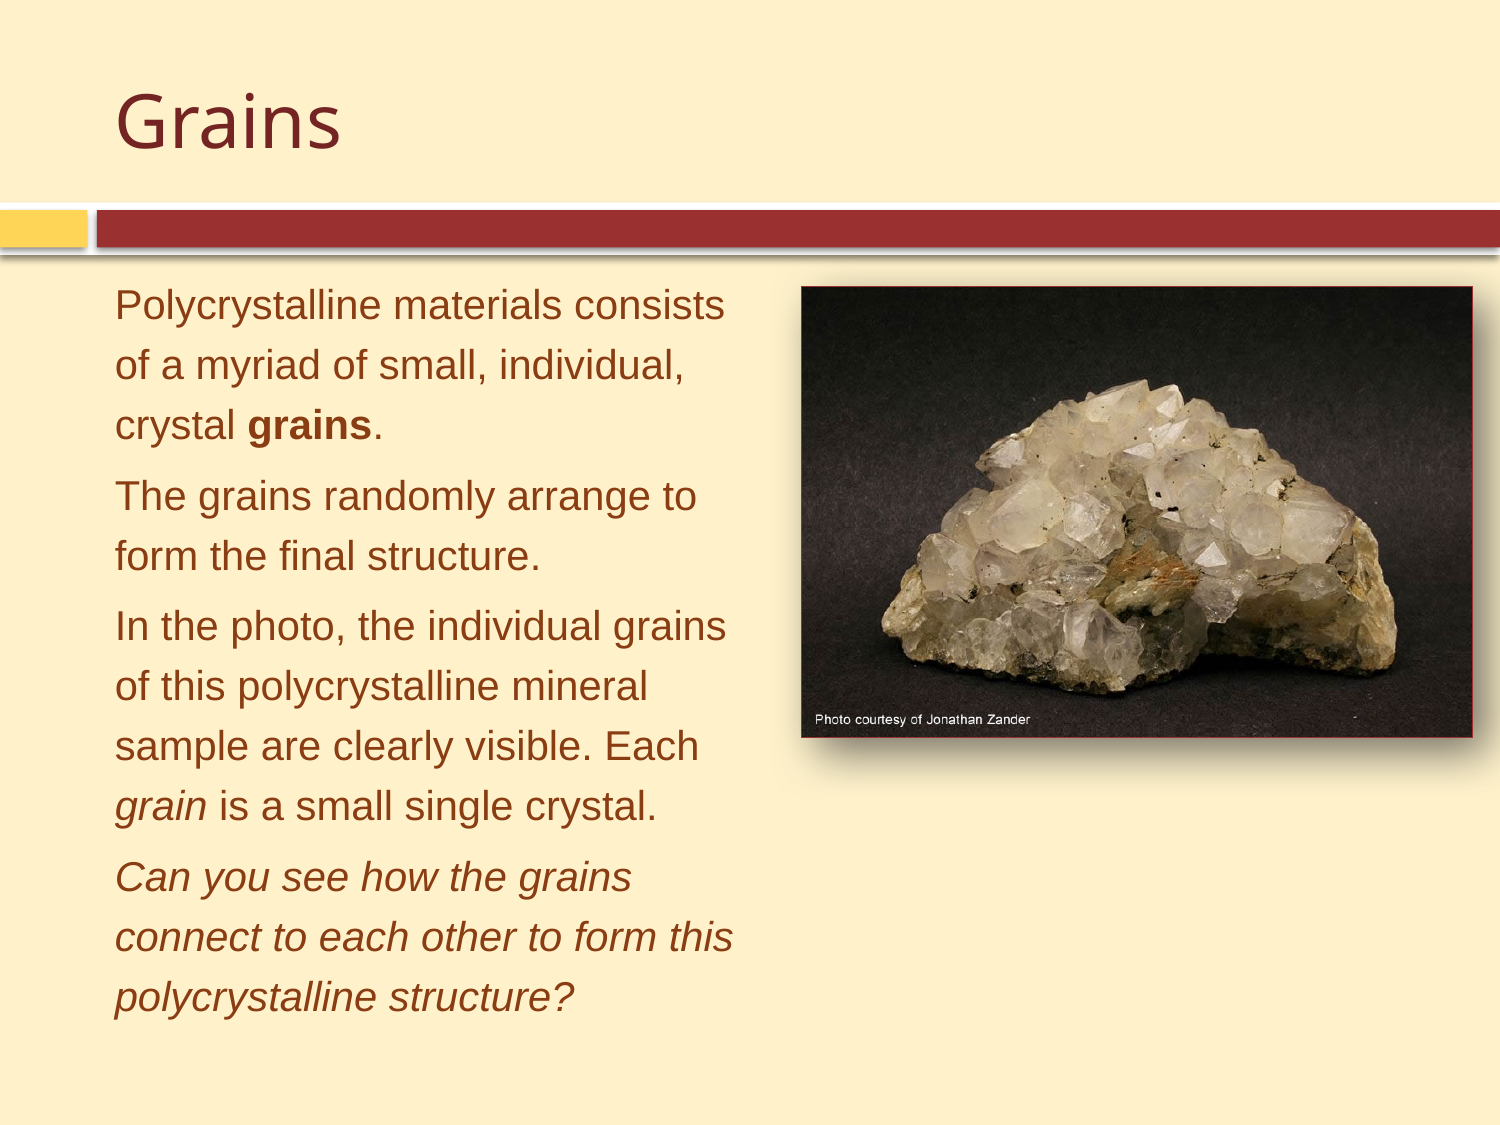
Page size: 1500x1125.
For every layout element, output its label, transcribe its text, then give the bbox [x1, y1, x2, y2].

list Polycrystalline materials consists of a myriad of small, individual, crystal grains. The grains randomly arrange to form the final structure. In the photo, the individual grains of this polycrystalline mineral sample are clearly visible. Each grain is a small single crystal. Can you see how the grains connect to each other to form this polycrystalline structure? [99, 260, 779, 1083]
title Grains [99, 37, 1438, 200]
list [800, 286, 1473, 738]
